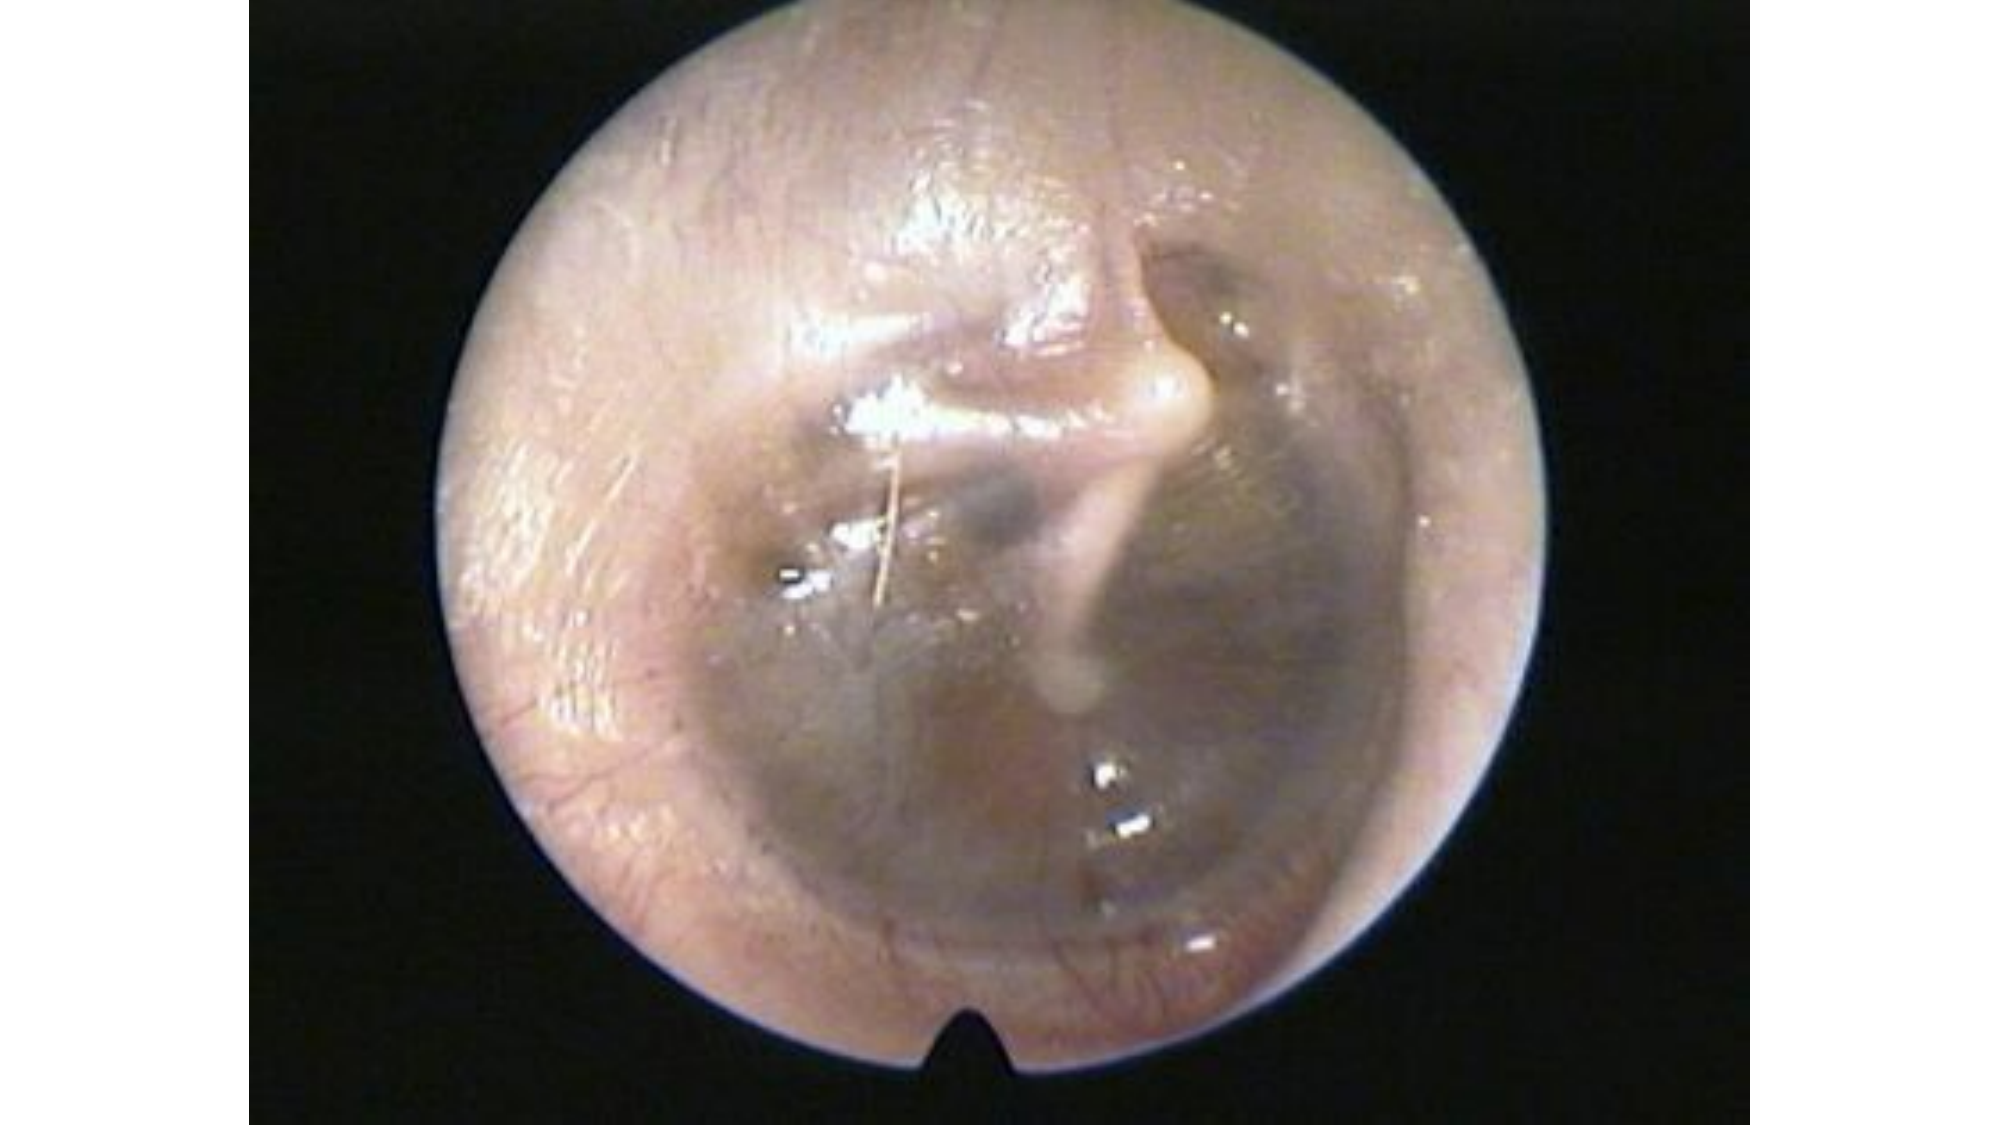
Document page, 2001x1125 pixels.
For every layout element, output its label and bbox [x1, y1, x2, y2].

picture [249, 0, 1750, 1125]
